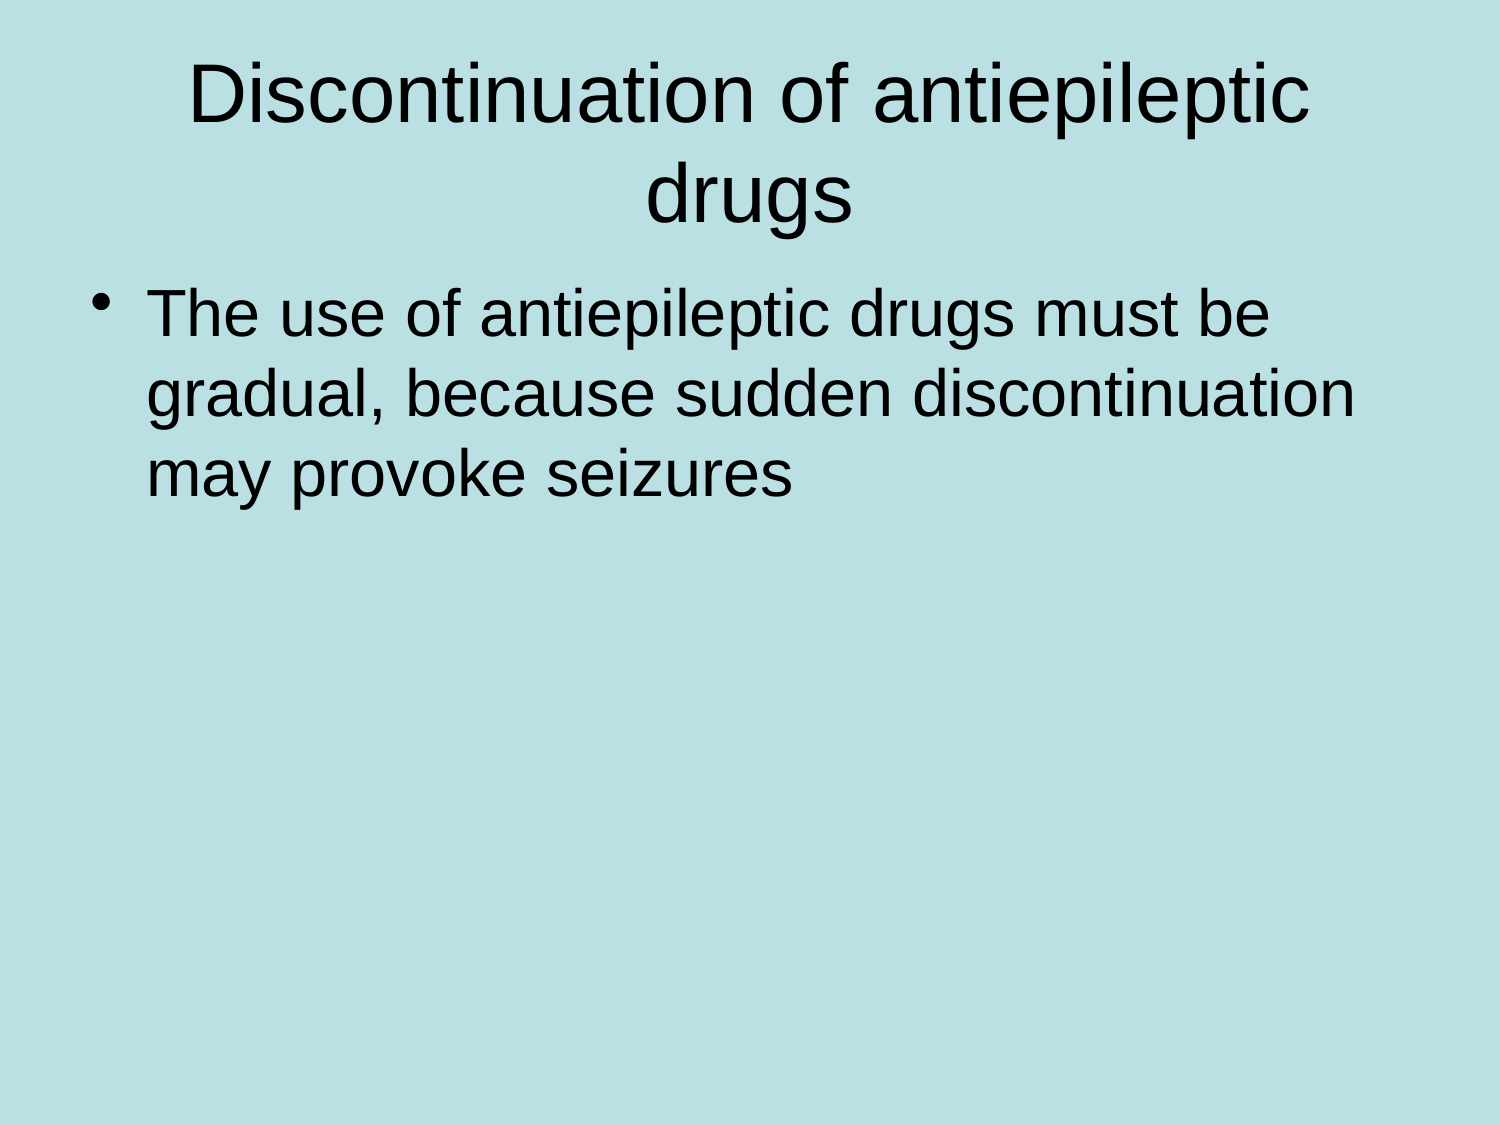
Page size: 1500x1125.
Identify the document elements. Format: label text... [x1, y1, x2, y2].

list The use of antiepileptic drugs must be gradual, because sudden discontinuation may provoke seizures [75, 262, 1425, 1005]
title Discontinuation of antiepileptic drugs [75, 45, 1425, 233]
